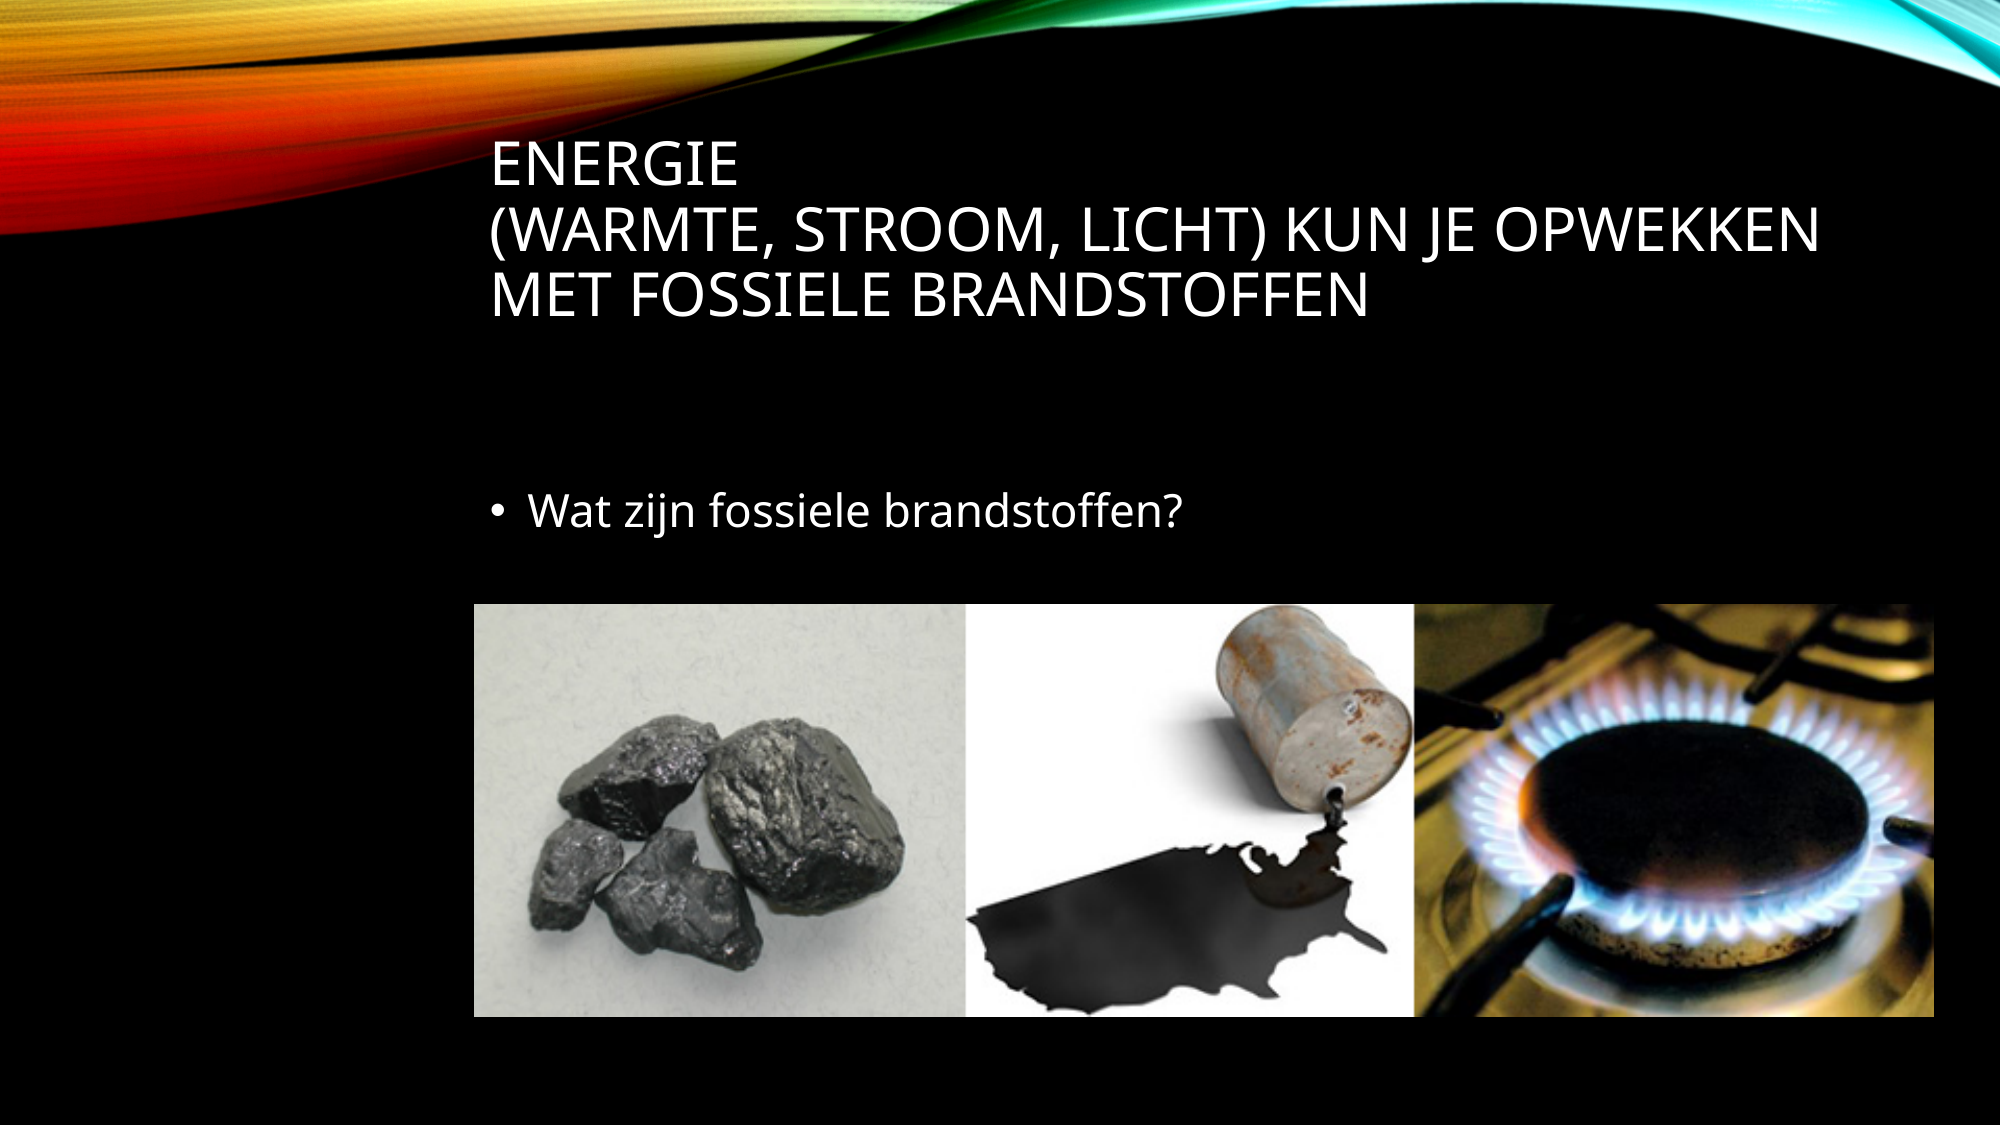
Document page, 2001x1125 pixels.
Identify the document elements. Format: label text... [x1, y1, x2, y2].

list Wat zijn fossiele brandstoffen? [474, 480, 2000, 1125]
picture [0, 0, 2000, 237]
title Energie (Warmte, stroom, licht) kun je opwekken met fossiele brandstoffen [474, 125, 1888, 338]
picture [474, 603, 1934, 1017]
